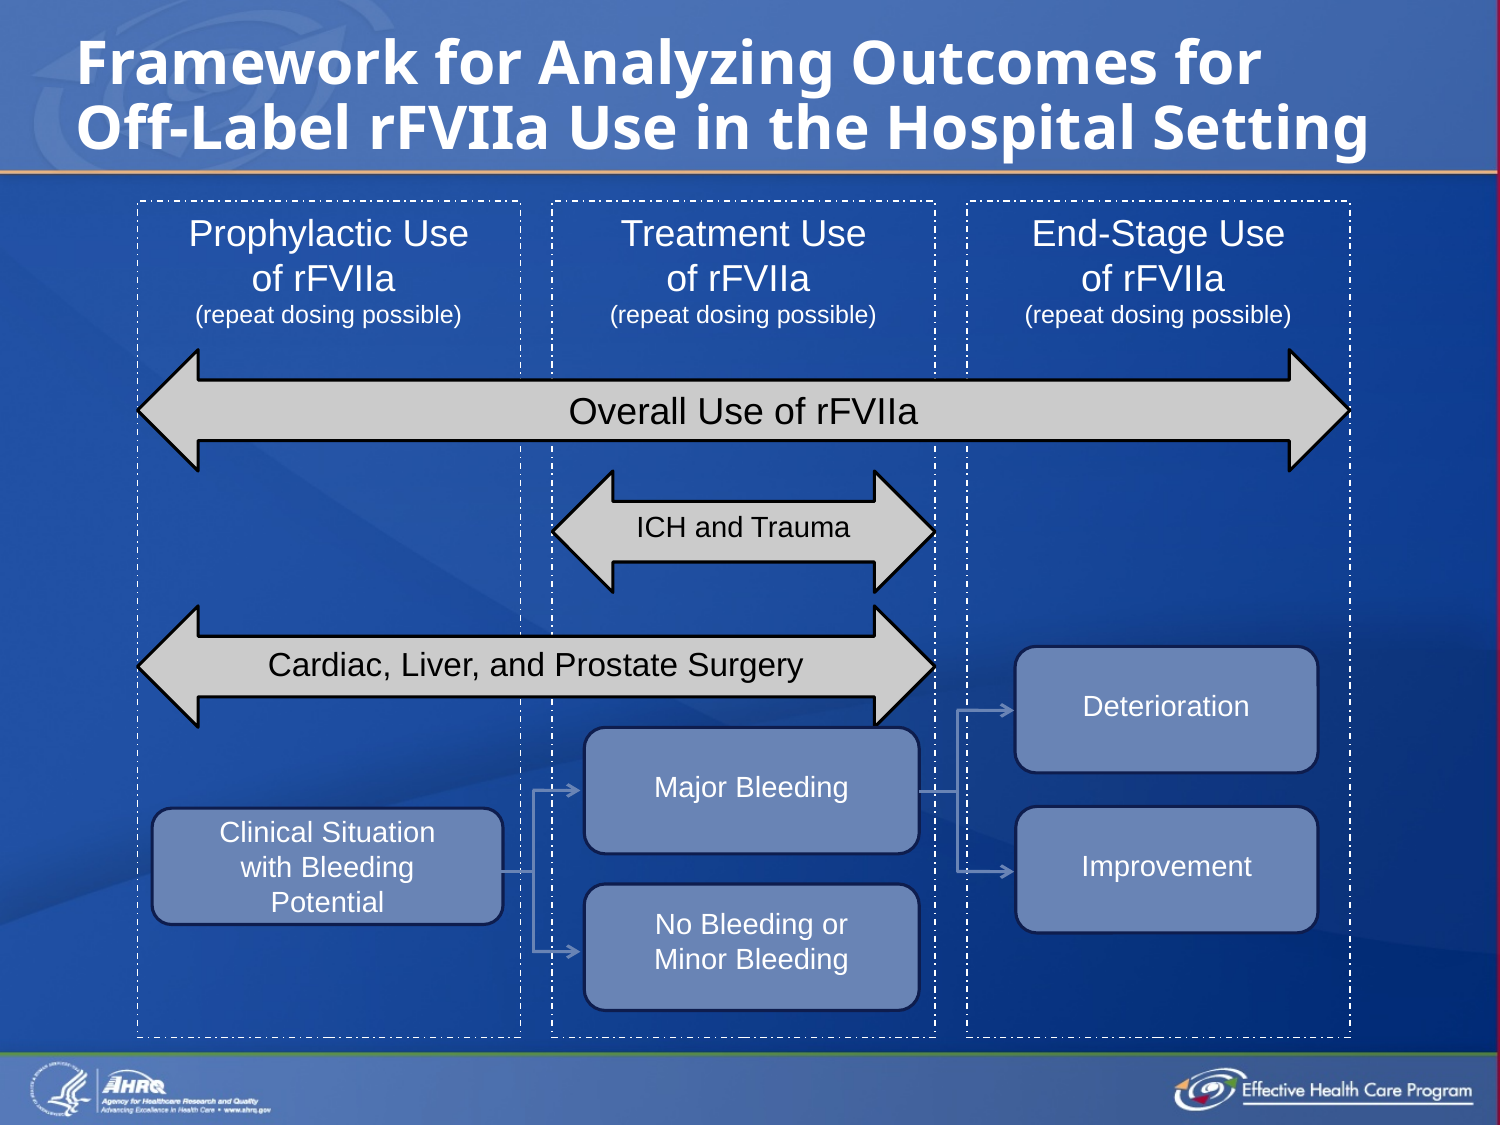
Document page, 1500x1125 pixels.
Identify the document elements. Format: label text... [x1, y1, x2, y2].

picture [0, 0, 1500, 1125]
title Framework for Analyzing Outcomes for Off-Label rFVIIa Use in the Hospital Setting [74, 21, 1426, 163]
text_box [137, 200, 1351, 1038]
